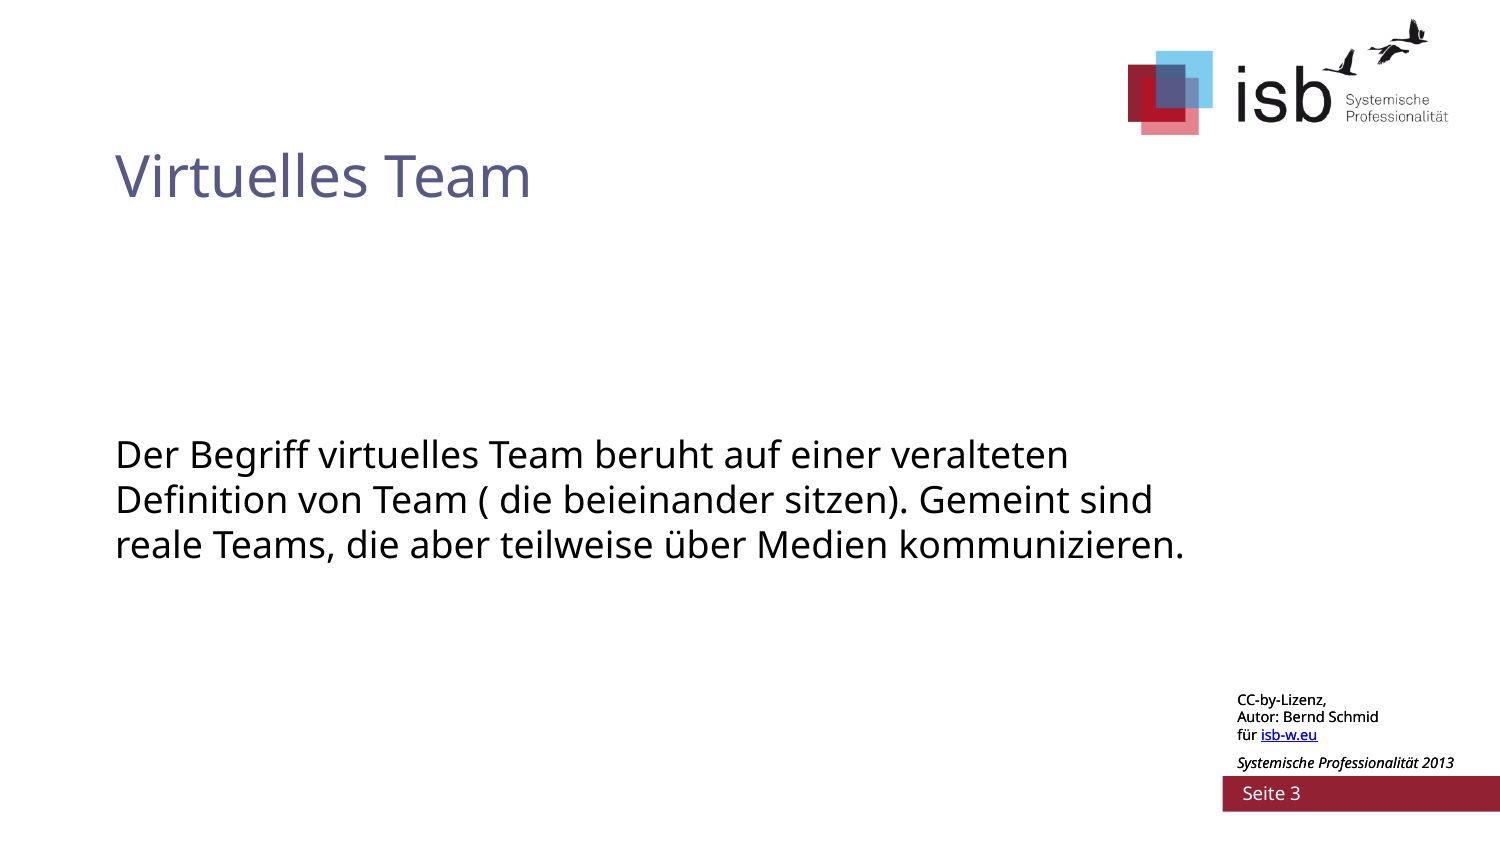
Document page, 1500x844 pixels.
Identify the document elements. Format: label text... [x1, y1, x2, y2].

title Virtuelles Team [100, 67, 1223, 185]
list Der Begriff virtuelles Team beruht auf einer veralteten Definition von Team ( die beieinander sitzen). Gemeint sind reale Teams, die aber teilweise über Medien kommunizieren. [100, 185, 1223, 812]
picture [1128, 14, 1461, 139]
text_box CC-by-Lizenz, Autor: Bernd Schmid für isb-w.eu Systemische Professionalität 2013 [1222, 543, 1500, 844]
